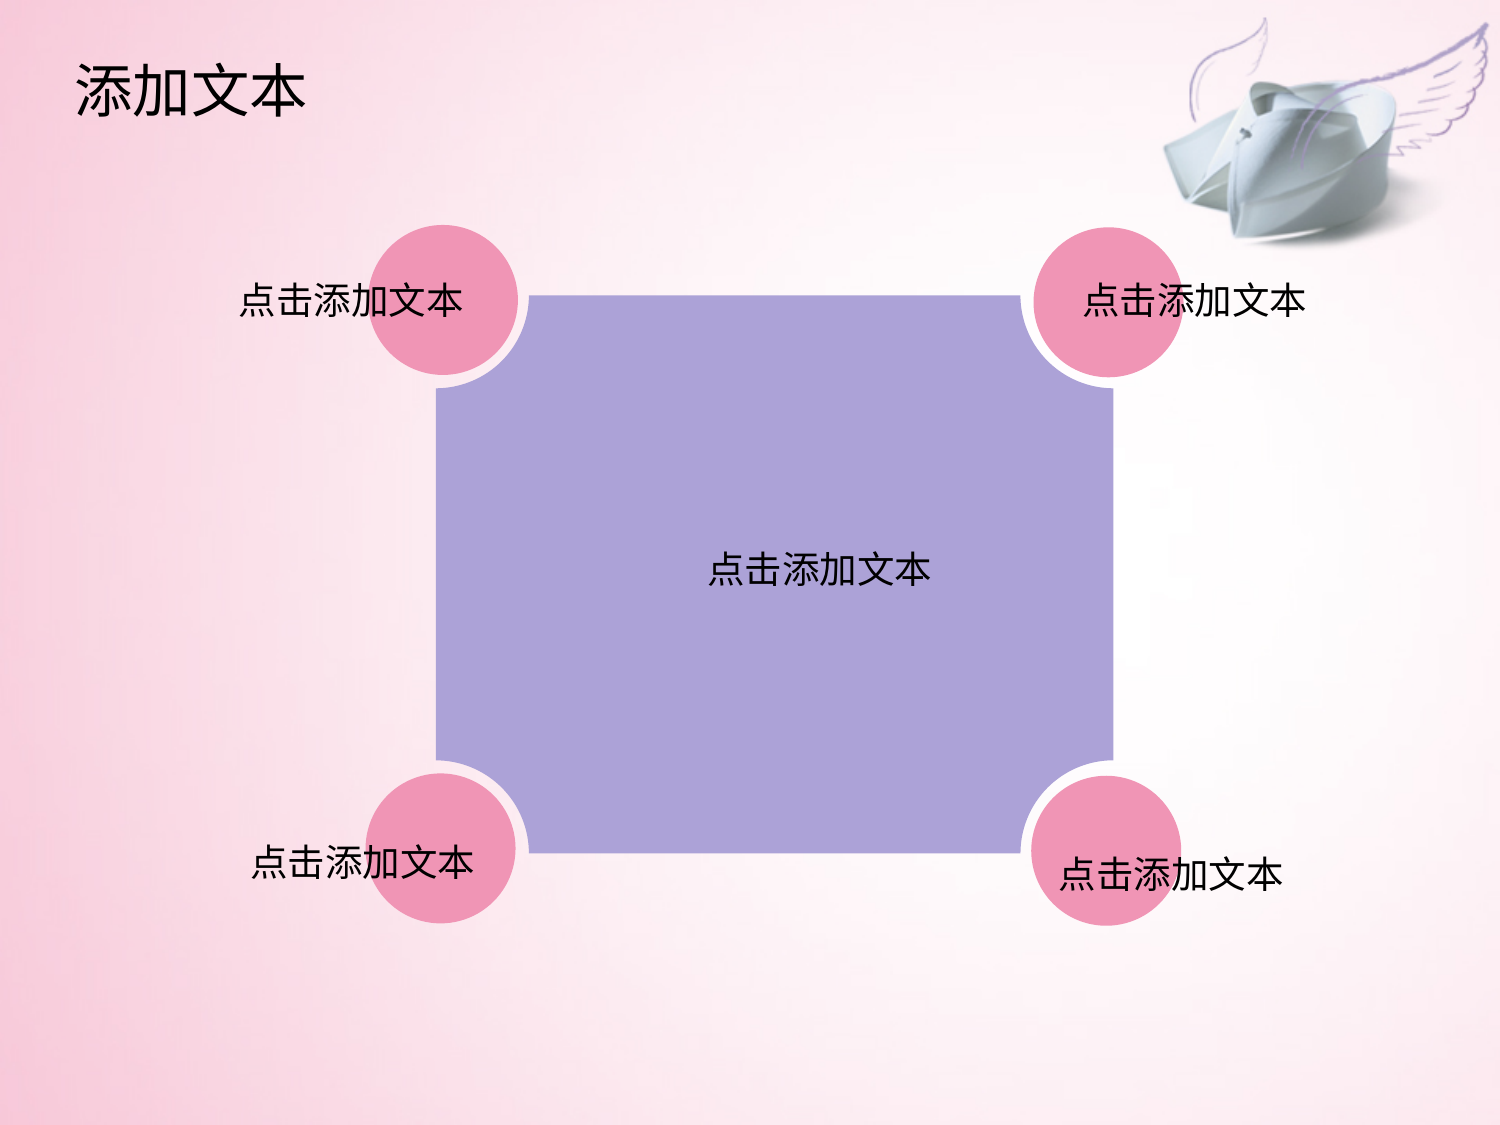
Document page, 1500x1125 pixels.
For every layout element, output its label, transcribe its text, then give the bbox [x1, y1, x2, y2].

text_box [365, 771, 518, 926]
text_box 点击添加文本 [1044, 843, 1299, 904]
text_box [1029, 773, 1183, 897]
text_box 点击添加文本 [692, 538, 948, 599]
text_box 点击添加文本 [1067, 269, 1323, 330]
text_box [1031, 225, 1181, 380]
picture [0, 0, 1500, 1125]
text_box [1050, 904, 1162, 928]
text_box [371, 222, 521, 378]
text_box 添加文本 [60, 46, 323, 132]
text_box 点击添加文本 [235, 831, 491, 892]
text_box 点击添加文本 [223, 269, 479, 330]
text_box [433, 293, 1116, 856]
